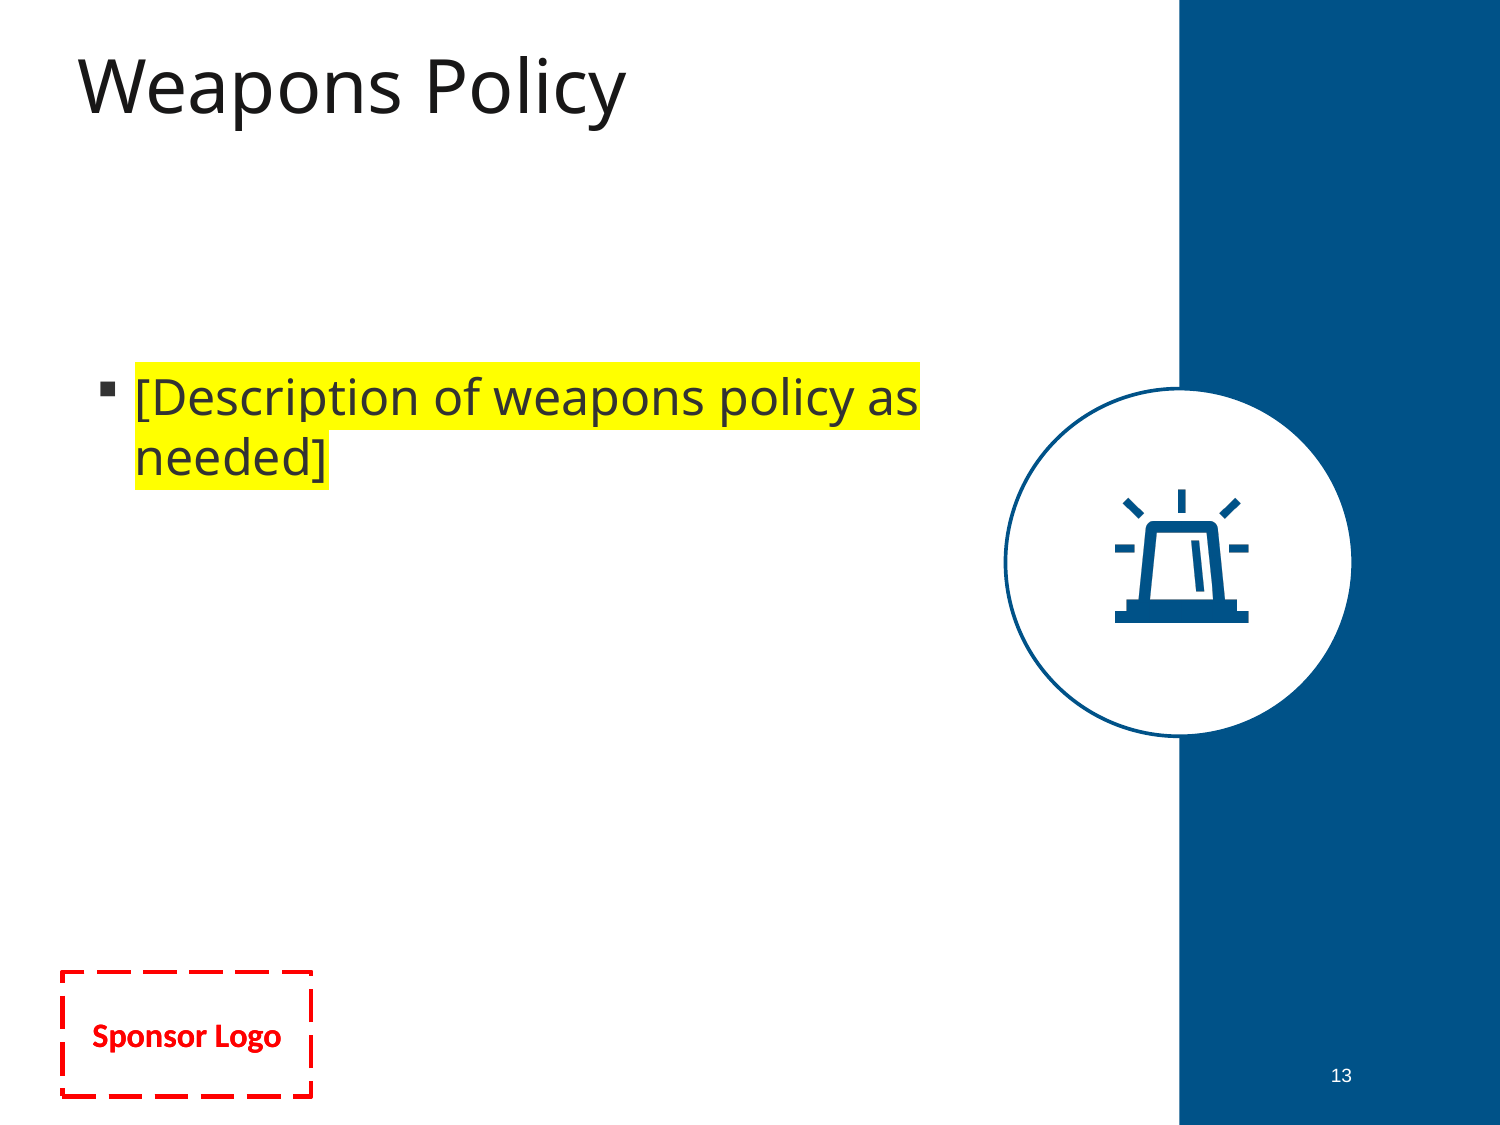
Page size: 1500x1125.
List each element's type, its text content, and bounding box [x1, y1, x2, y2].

text_box [1177, 0, 1500, 1125]
title Weapons Policy [62, 1, 982, 165]
text_box [1003, 386, 1356, 739]
slide_number 13 [1242, 1052, 1368, 1098]
list [Description of weapons policy as needed] [81, 114, 1088, 737]
picture [1087, 462, 1276, 651]
